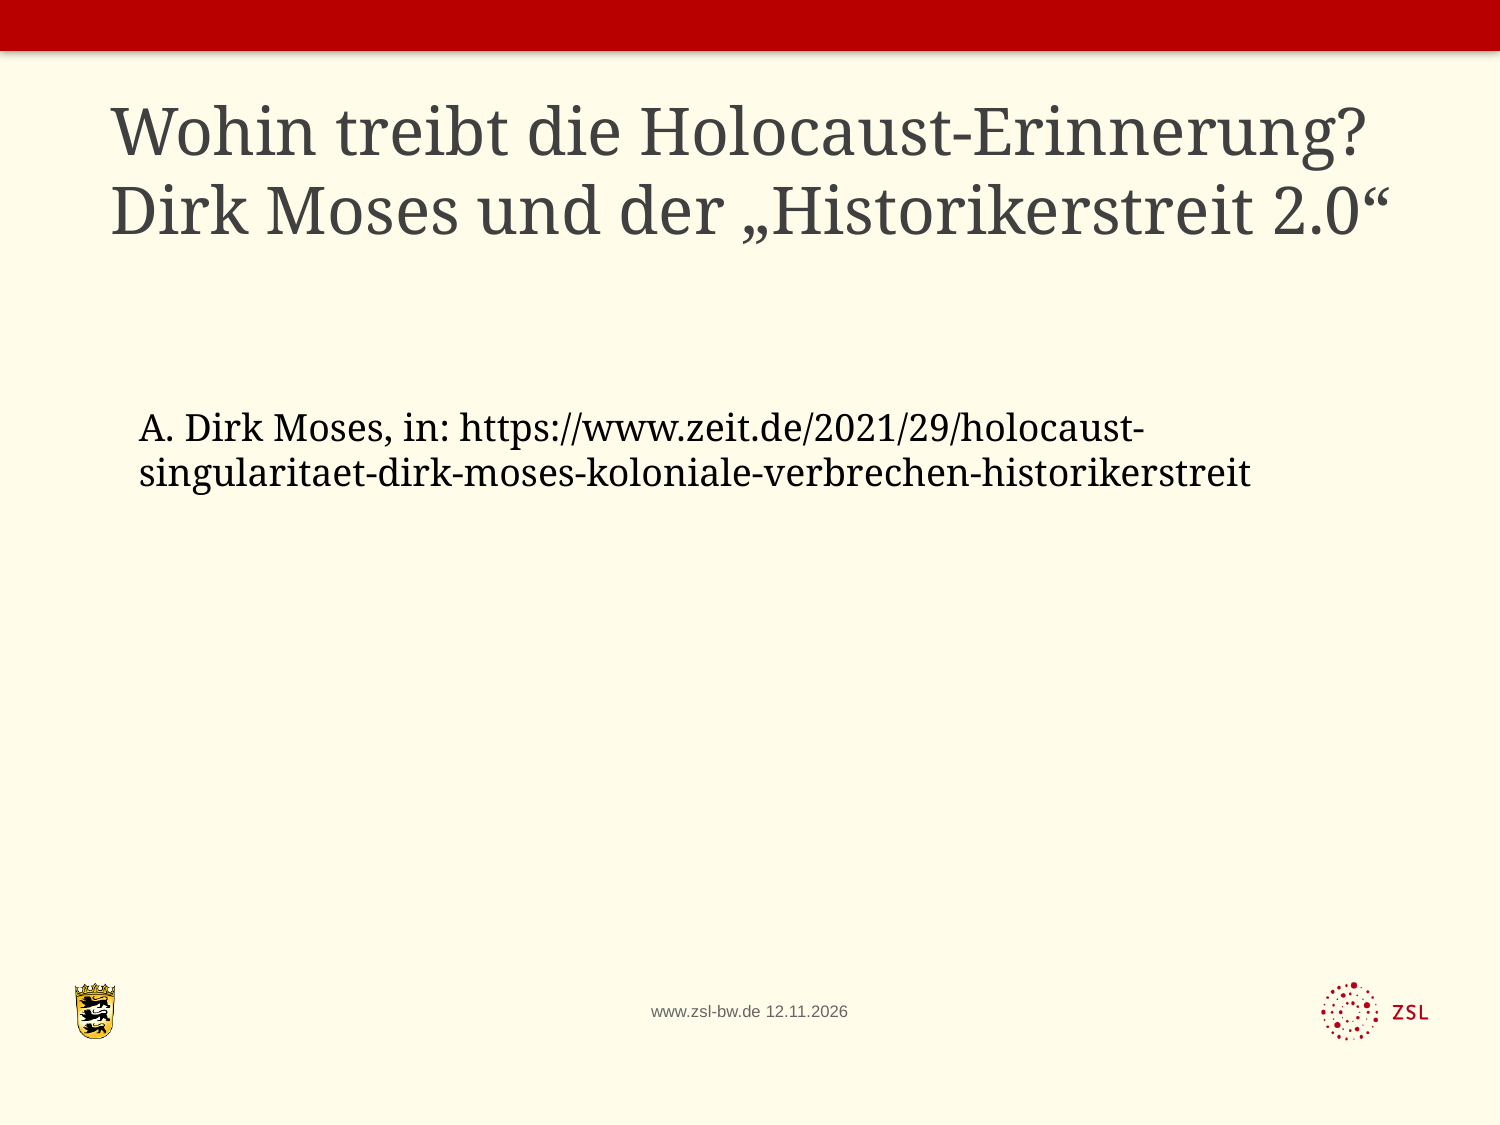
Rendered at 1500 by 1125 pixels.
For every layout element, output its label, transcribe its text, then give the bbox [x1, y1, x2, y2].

text_box A. Dirk Moses, in: https://www.zeit.de/2021/29/holocaust-singularitaet-dirk-moses-koloniale-verbrechen-historikerstreit [123, 397, 1353, 502]
picture [73, 981, 117, 1041]
text_box Wohin treibt die Holocaust-Erinnerung? Dirk Moses und der „Historikerstreit 2.0“ [95, 82, 1446, 258]
picture [1320, 981, 1429, 1041]
